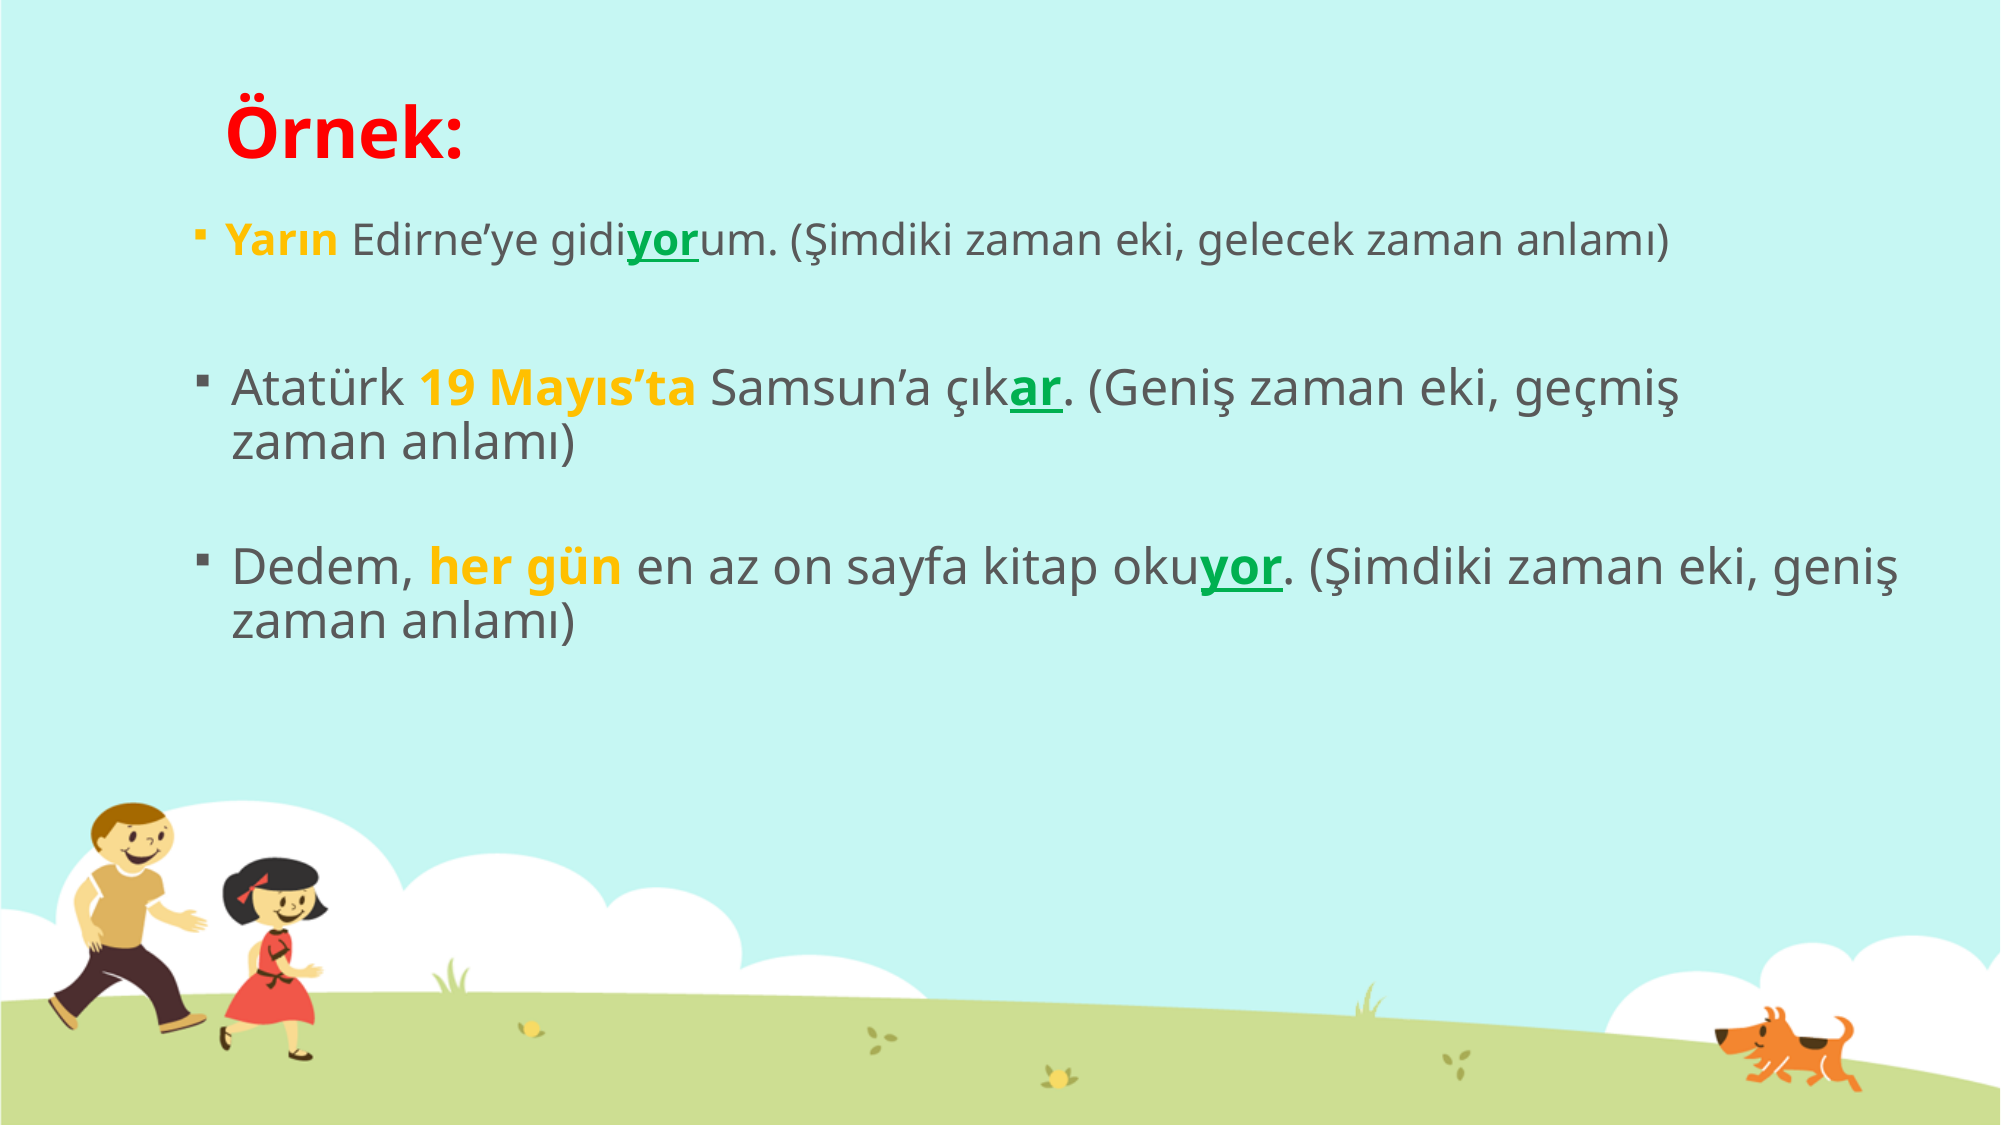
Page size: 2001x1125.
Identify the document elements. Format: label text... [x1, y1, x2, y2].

picture [0, 0, 2001, 1125]
text_box Dedem, her gün en az on sayfa kitap okuyor. (Şimdiki zaman eki, geniş zaman anlamı) [171, 533, 1959, 660]
text_box Atatürk 19 Mayıs’ta Samsun’a çıkar. (Geniş zaman eki, geçmiş zaman anlamı) [171, 354, 1853, 481]
text_box Yarın Edirne’ye gidiyorum. (Şimdiki zaman eki, gelecek zaman anlamı) [171, 210, 1880, 311]
title Örnek: [209, 81, 483, 182]
